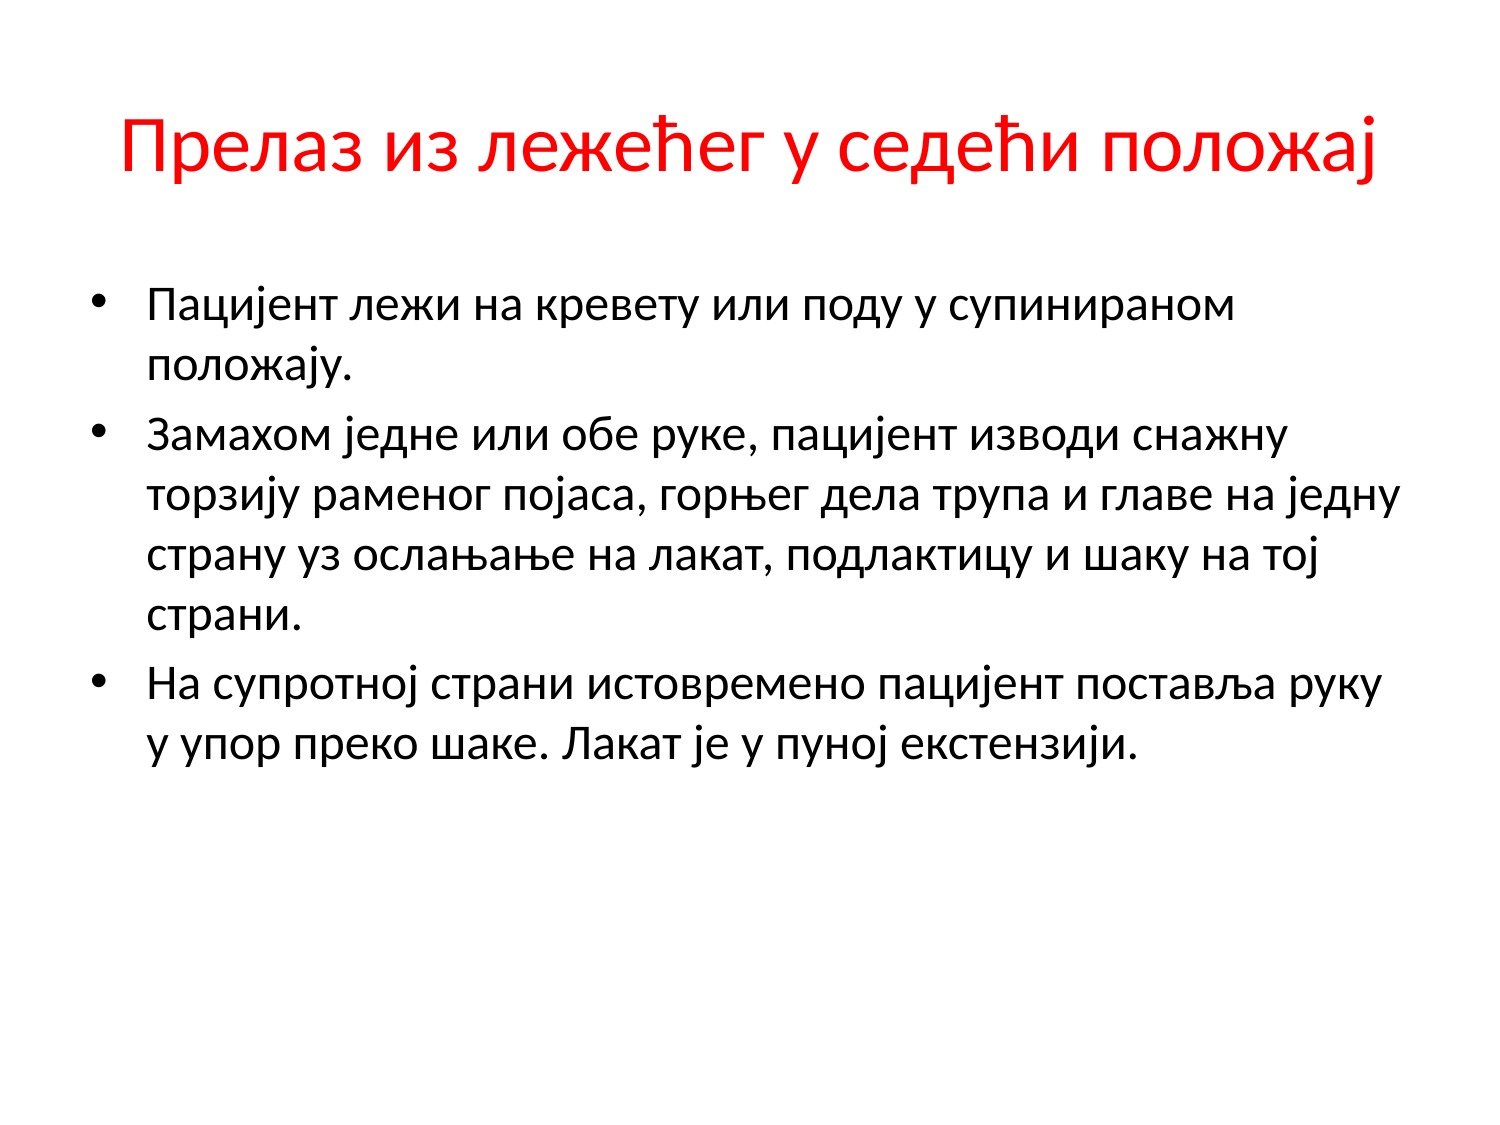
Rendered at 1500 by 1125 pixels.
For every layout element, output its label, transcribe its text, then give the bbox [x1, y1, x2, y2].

list Пацијент лежи на кревету или поду у супинираном положају. Замахом једне или обе руке, пацијент изводи снажну торзију раменог појаса, горњег дела трупа и главе на једну страну уз ослањање на лакат, подлактицу и шаку на тој страни. На супротној страни истовремено пацијент поставља руку у упор преко шаке. Лакат је у пуној екстензији. [75, 262, 1425, 1005]
title Прелаз из лежећег у седећи положај [75, 45, 1425, 233]
